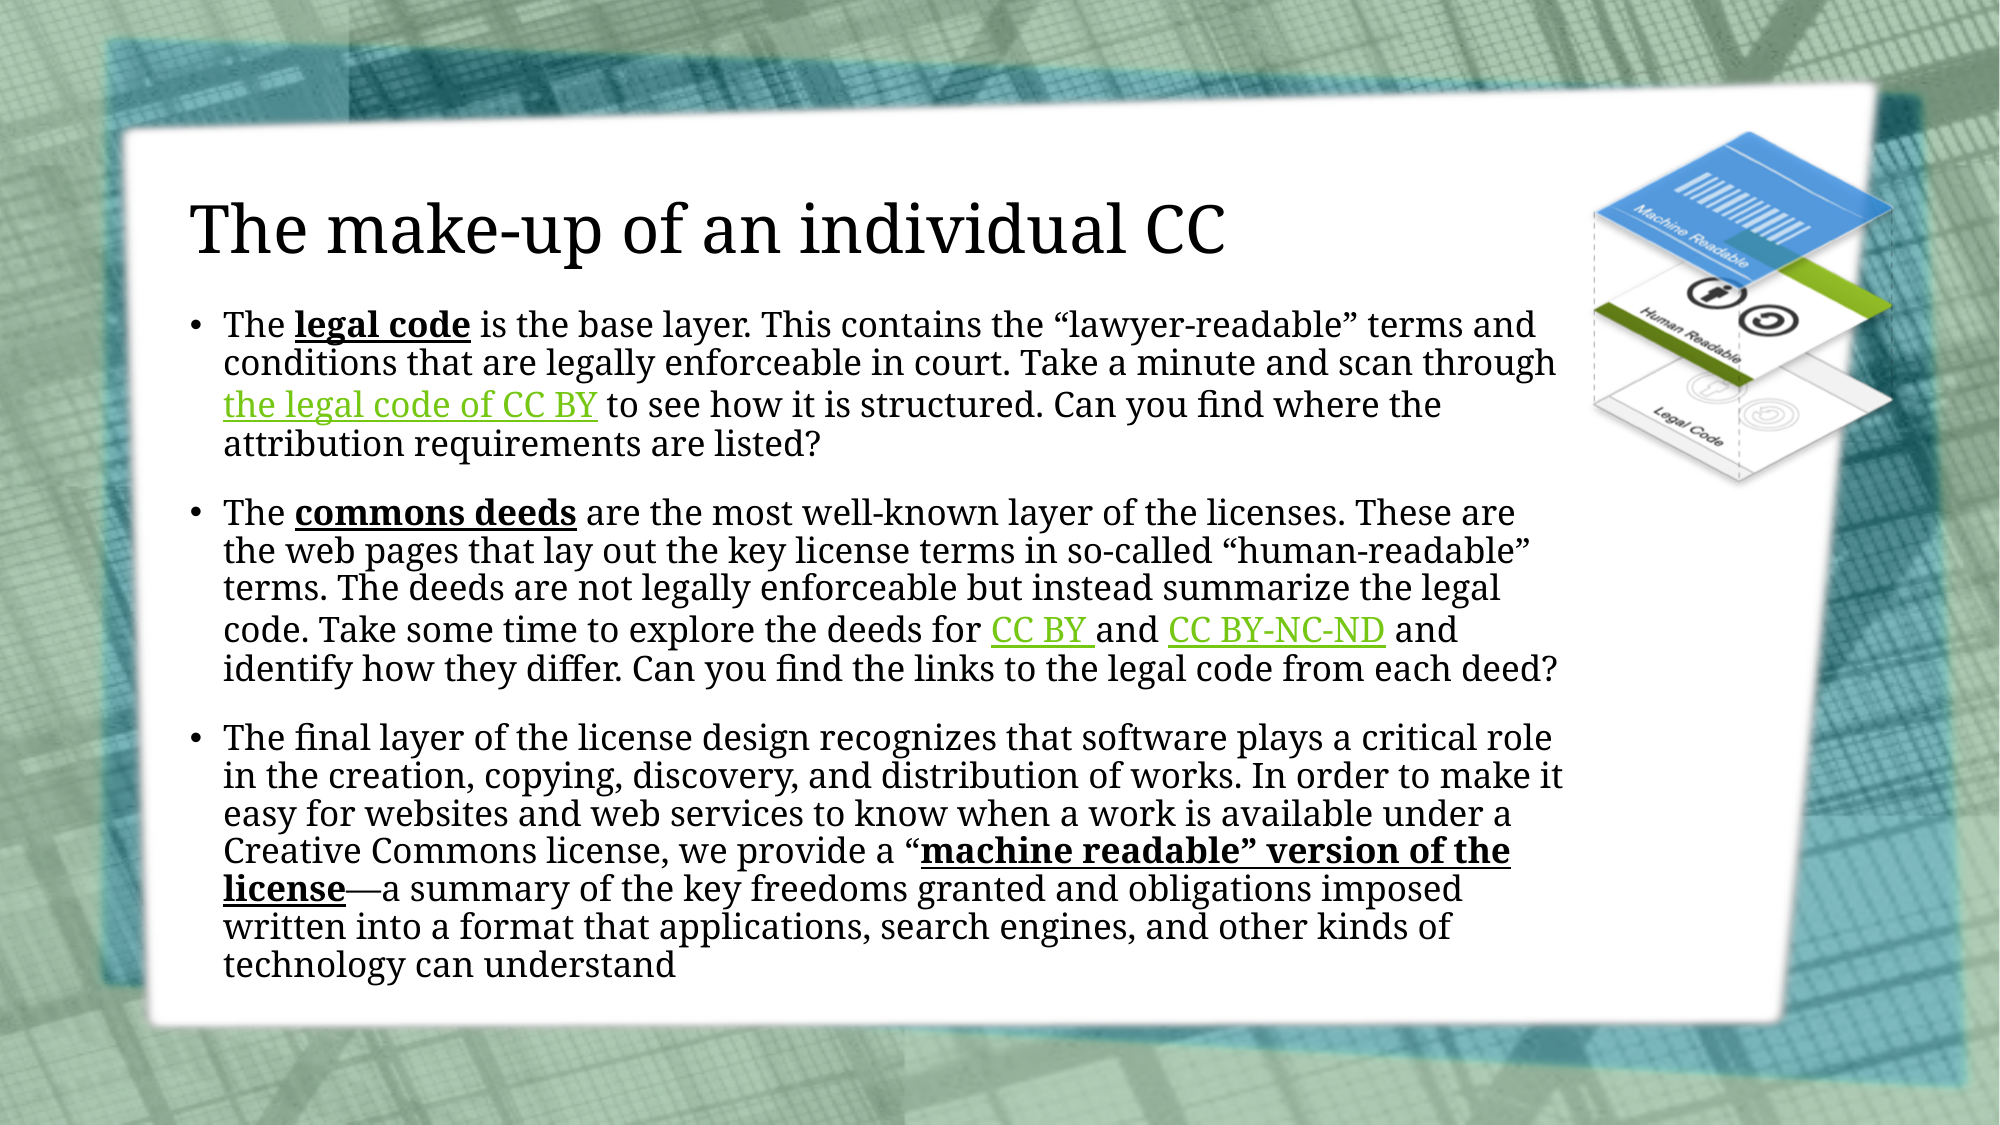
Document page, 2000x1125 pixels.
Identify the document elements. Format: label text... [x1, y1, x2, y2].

list The legal code is the base layer. This contains the “lawyer-readable” terms and conditions that are legally enforceable in court. Take a minute and scan through the legal code of CC BY to see how it is structured. Can you find where the attribution requirements are listed? The commons deeds are the most well-known layer of the licenses. These are the web pages that lay out the key license terms in so-called “human-readable” terms. The deeds are not legally enforceable but instead summarize the legal code. Take some time to explore the deeds for CC BY and CC BY-NC-ND and identify how they differ. Can you find the links to the legal code from each deed? The final layer of the license design recognizes that software plays a critical role in the creation, copying, discovery, and distribution of works. In order to make it easy for websites and web services to know when a work is available under a Creative Commons license, we provide a “machine readable” version of the license—a summary of the key freedoms granted and obligations imposed written into a format that applications, search engines, and other kinds of technology can understand [174, 299, 1587, 1002]
picture [0, 0, 2000, 1125]
title The make-up of an individual CC [174, 87, 1750, 275]
